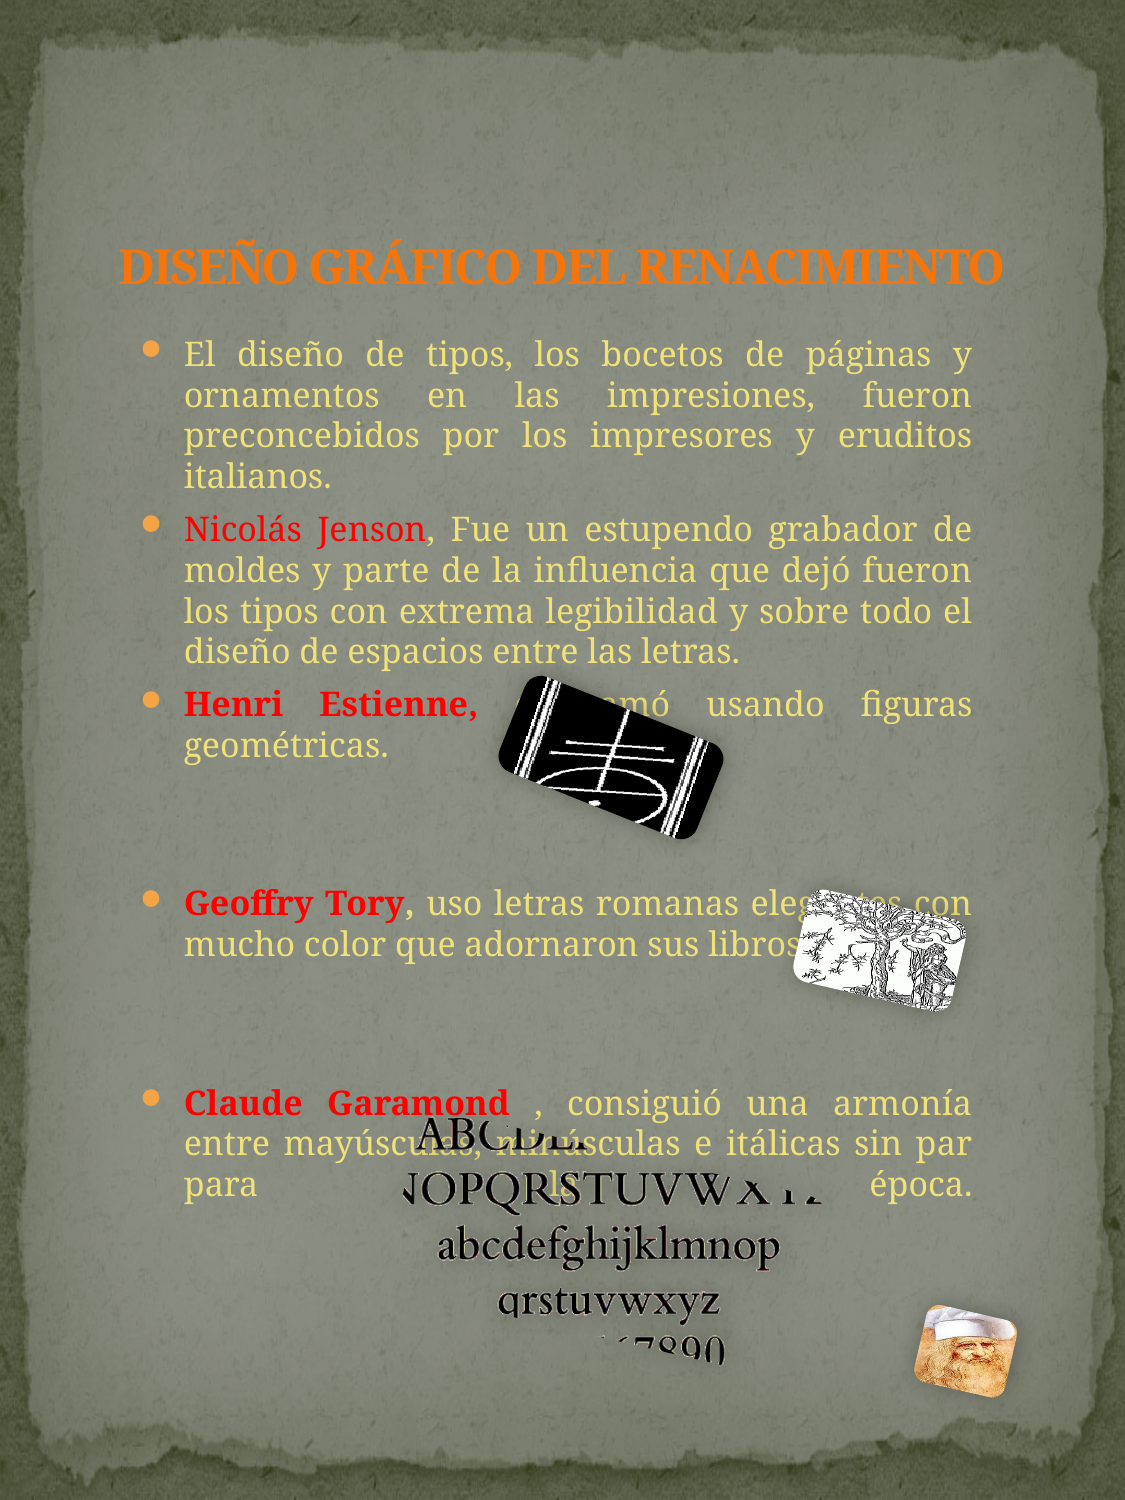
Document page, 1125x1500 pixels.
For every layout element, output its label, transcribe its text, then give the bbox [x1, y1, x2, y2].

picture [793, 889, 967, 1012]
list El diseño de tipos, los bocetos de páginas y ornamentos en las impresiones, fueron preconcebidos por los impresores y eruditos italianos. Nicolás Jenson, Fue un estupendo grabador de moldes y parte de la influencia que dejó fueron los tipos con extrema legibilidad y sobre todo el diseño de espacios entre las letras. Henri Estienne, diagramó usando figuras geométricas. Geoffry Tory, uso letras romanas elegantes con mucho color que adornaron sus libros. Claude Garamond , consiguió una armonía entre mayúsculas, minúsculas e itálicas sin par para la época. [125, 324, 988, 1353]
title DISEÑO GRÁFICO DEL RENACIMIENTO [56, 88, 1069, 302]
picture [504, 677, 718, 839]
picture [387, 1112, 831, 1376]
picture [914, 1304, 1018, 1398]
